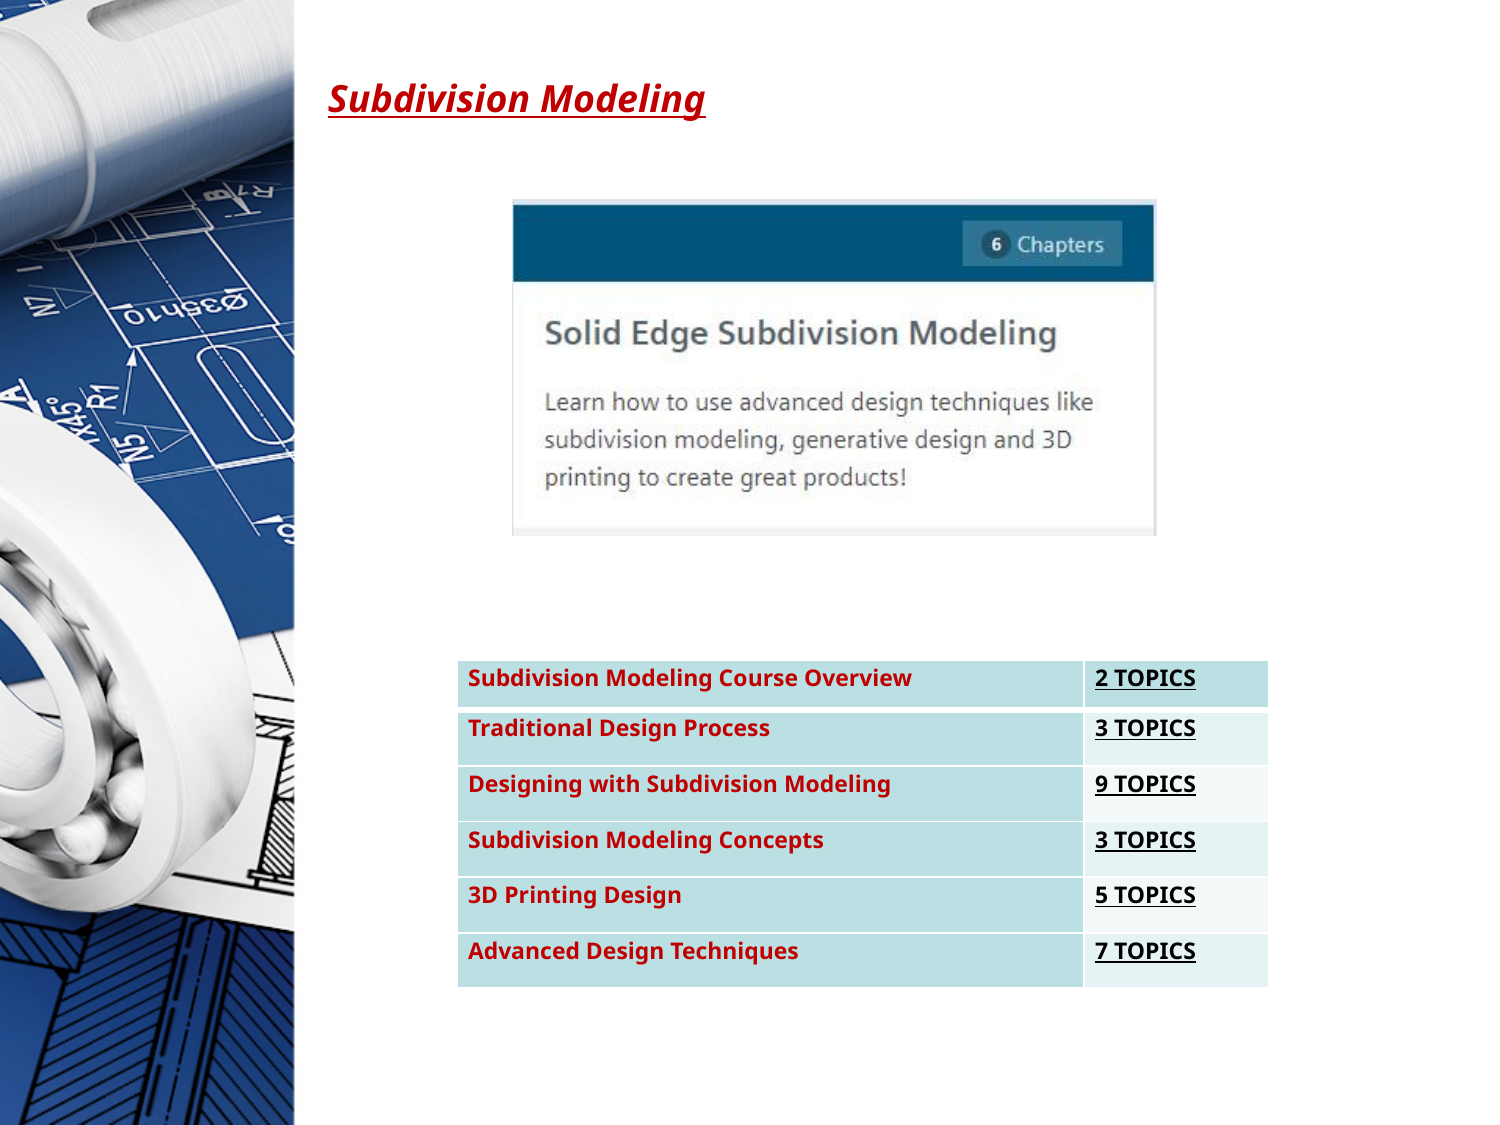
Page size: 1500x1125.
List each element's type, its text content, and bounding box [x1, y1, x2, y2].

title Subdivision Modeling [312, 73, 1414, 137]
table_cell 5 TOPICS [1085, 878, 1268, 932]
table_cell Traditional Design Process [458, 713, 1083, 765]
table_header Subdivision Modeling Course Overview [458, 661, 1083, 707]
table_cell Designing with Subdivision Modeling [458, 767, 1083, 821]
table_cell 3 TOPICS [1085, 822, 1268, 876]
picture [0, 0, 1500, 1125]
table_cell 7 TOPICS [1085, 934, 1268, 987]
table_header 2 TOPICS [1085, 661, 1268, 707]
table_cell 9 TOPICS [1085, 767, 1268, 821]
list [312, 137, 1425, 880]
table_cell 3 TOPICS [1085, 713, 1268, 765]
table_cell Advanced Design Techniques [458, 934, 1083, 987]
table_cell 3D Printing Design [458, 878, 1083, 932]
table_cell Subdivision Modeling Concepts [458, 822, 1083, 876]
